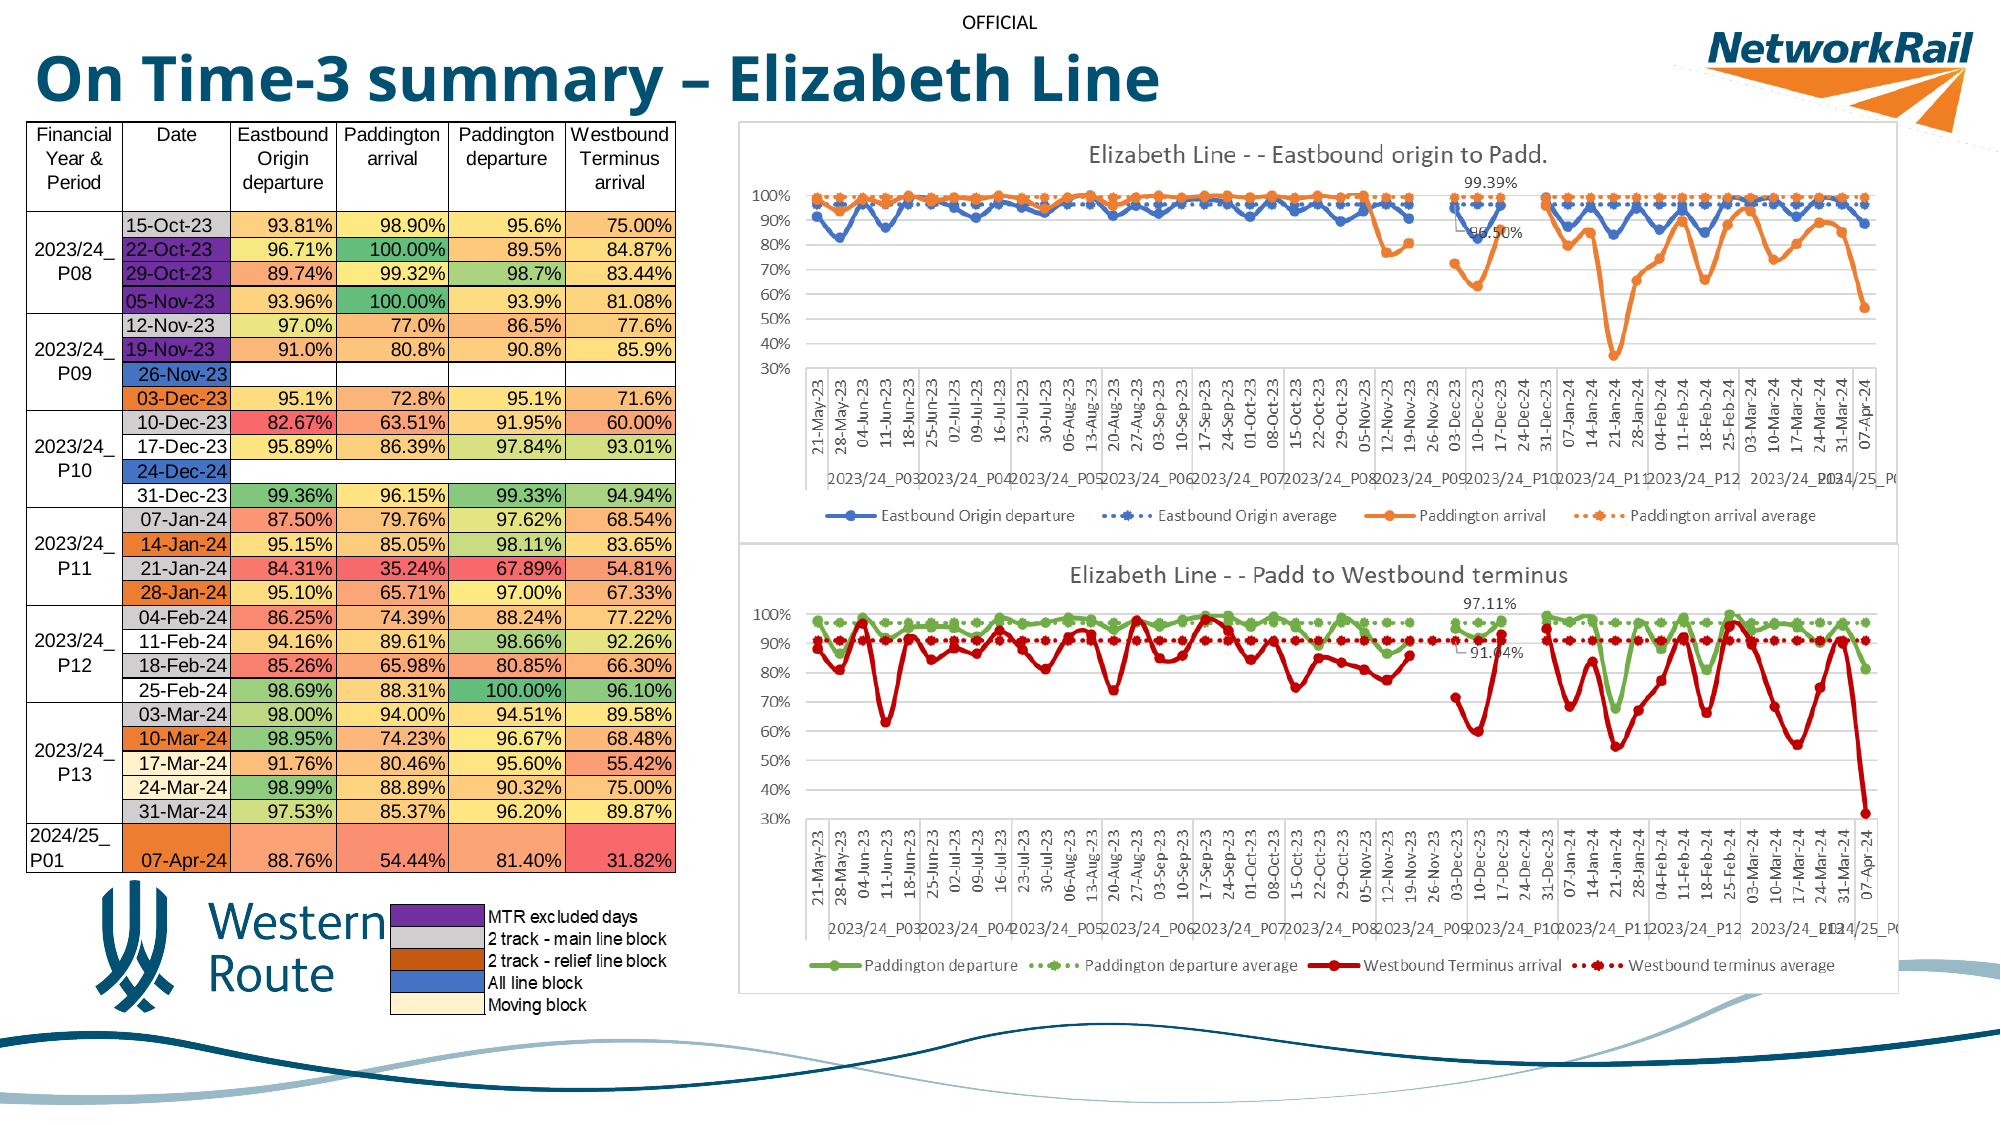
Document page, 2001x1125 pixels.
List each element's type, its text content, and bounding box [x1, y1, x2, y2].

picture [0, 2, 2000, 1087]
picture [0, 1026, 2000, 1125]
picture [26, 121, 676, 873]
title On Time-3 summary – Elizabeth Line [34, 47, 1842, 152]
